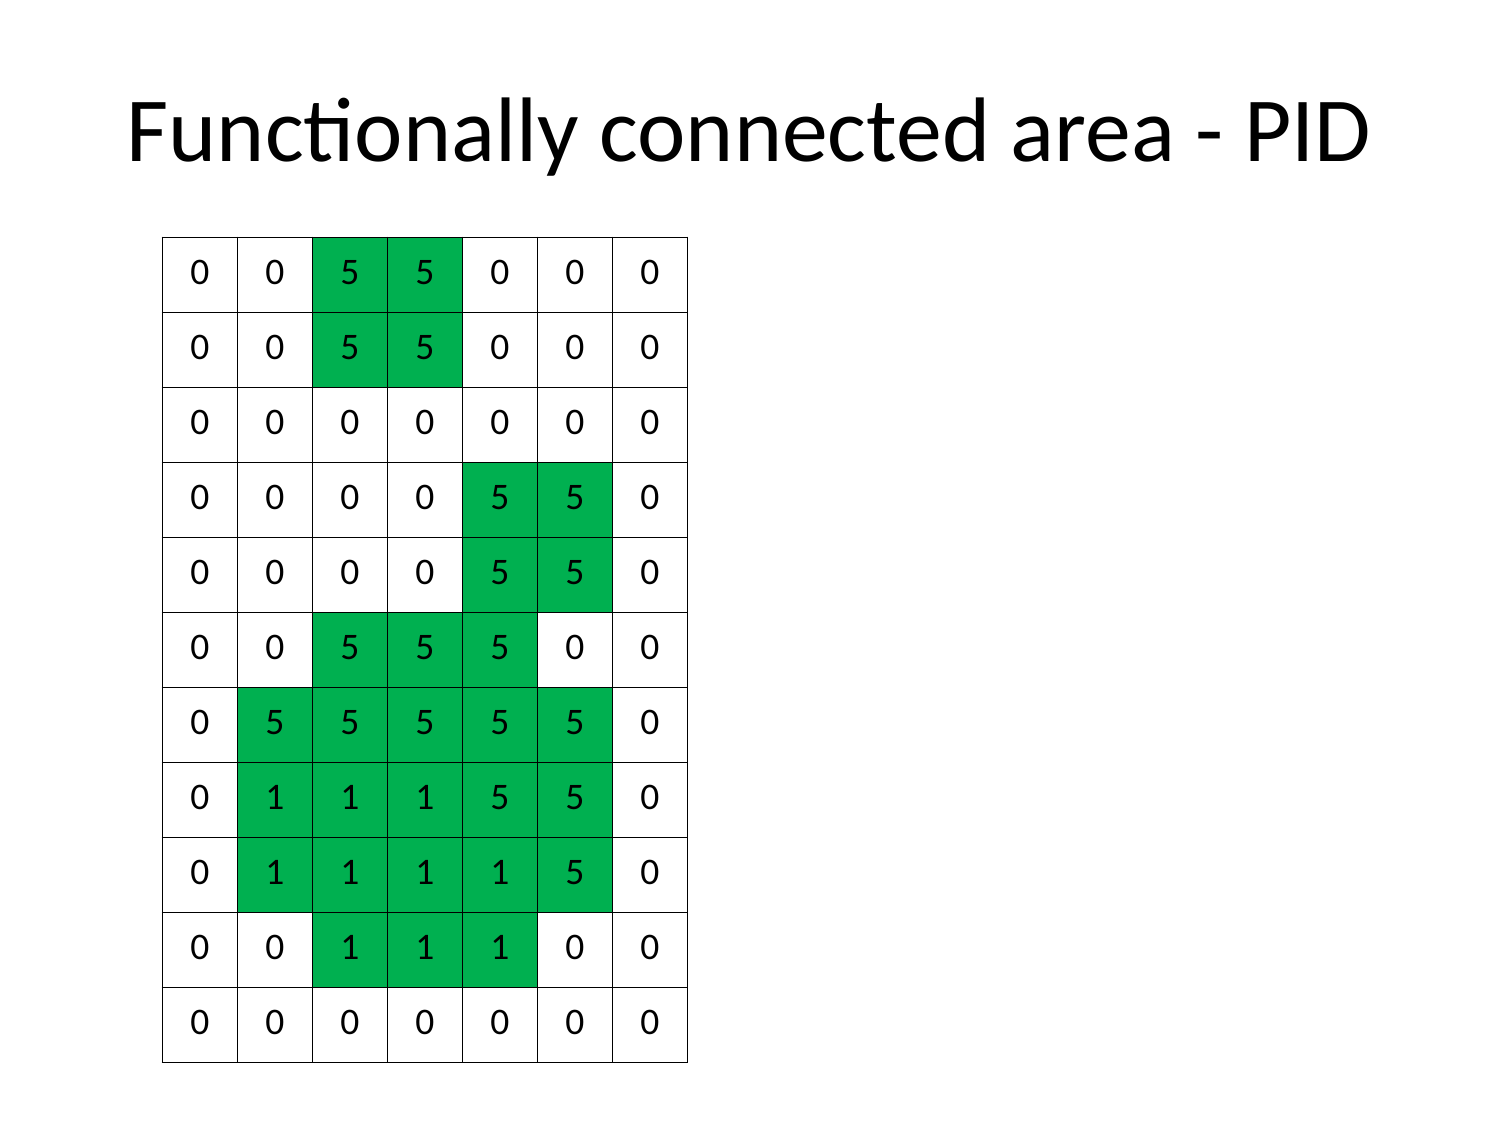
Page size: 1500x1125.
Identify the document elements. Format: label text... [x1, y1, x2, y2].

table_cell 0 [238, 313, 312, 387]
table_cell 0 [238, 388, 312, 462]
table_cell 1 [463, 838, 537, 912]
table_cell 1 [238, 838, 312, 912]
table_header 5 [388, 238, 462, 312]
table_cell 0 [463, 388, 537, 462]
table_cell 0 [538, 613, 612, 687]
table_cell 0 [238, 538, 312, 612]
table_header 0 [163, 238, 237, 312]
table_cell 0 [163, 763, 237, 837]
table_cell 0 [463, 988, 537, 1062]
table_cell 1 [238, 763, 312, 837]
table_cell 5 [538, 463, 612, 537]
title Functionally connected area - PID [75, 45, 1425, 233]
table_cell 5 [313, 613, 387, 687]
table_cell 0 [613, 388, 687, 462]
table_cell 0 [238, 988, 312, 1062]
table_cell 0 [388, 988, 462, 1062]
table_cell 0 [163, 463, 237, 537]
table_cell 0 [313, 463, 387, 537]
table_cell 0 [313, 538, 387, 612]
table_cell 0 [238, 613, 312, 687]
table_cell 0 [538, 913, 612, 987]
table_cell 1 [388, 913, 462, 987]
table_cell 0 [388, 388, 462, 462]
table_cell 1 [388, 763, 462, 837]
table_cell 5 [538, 688, 612, 762]
table_cell 0 [388, 463, 462, 537]
table_cell 0 [538, 313, 612, 387]
table_cell 0 [163, 538, 237, 612]
table_header 0 [463, 238, 537, 312]
table_cell 1 [313, 763, 387, 837]
table_cell 0 [613, 913, 687, 987]
table_cell 0 [163, 388, 237, 462]
table_cell 5 [463, 463, 537, 537]
table_cell 5 [463, 538, 537, 612]
table_cell 0 [463, 313, 537, 387]
table_cell 5 [463, 763, 537, 837]
table_cell 5 [313, 313, 387, 387]
table_cell 0 [613, 613, 687, 687]
table_cell 5 [238, 688, 312, 762]
table_cell 5 [538, 538, 612, 612]
table_cell 5 [313, 688, 387, 762]
table_cell 5 [538, 838, 612, 912]
table_cell 5 [538, 763, 612, 837]
table_header 0 [238, 238, 312, 312]
table_cell 0 [163, 913, 237, 987]
table_header 0 [613, 238, 687, 312]
table_cell 1 [313, 838, 387, 912]
table_cell 0 [163, 313, 237, 387]
table_cell 5 [463, 613, 537, 687]
table_cell 0 [313, 388, 387, 462]
table_cell 5 [388, 613, 462, 687]
table_cell 0 [613, 688, 687, 762]
table_cell 0 [163, 613, 237, 687]
table_cell 0 [163, 988, 237, 1062]
table_cell 0 [163, 688, 237, 762]
table_cell 5 [388, 688, 462, 762]
table_header 0 [538, 238, 612, 312]
table_cell 5 [388, 313, 462, 387]
table_cell 0 [613, 313, 687, 387]
table_header 5 [313, 238, 387, 312]
table_cell 0 [313, 988, 387, 1062]
table_cell 0 [613, 463, 687, 537]
table_cell 0 [538, 388, 612, 462]
table_cell 0 [388, 538, 462, 612]
table_cell 0 [613, 538, 687, 612]
table_cell 1 [388, 838, 462, 912]
table_cell 0 [613, 838, 687, 912]
table_cell 0 [238, 913, 312, 987]
table_cell 5 [463, 688, 537, 762]
table_cell 0 [613, 988, 687, 1062]
table_cell 0 [538, 988, 612, 1062]
table_cell 0 [613, 763, 687, 837]
table_cell 0 [163, 838, 237, 912]
table_cell 1 [463, 913, 537, 987]
table_cell 0 [238, 463, 312, 537]
table_cell 1 [313, 913, 387, 987]
